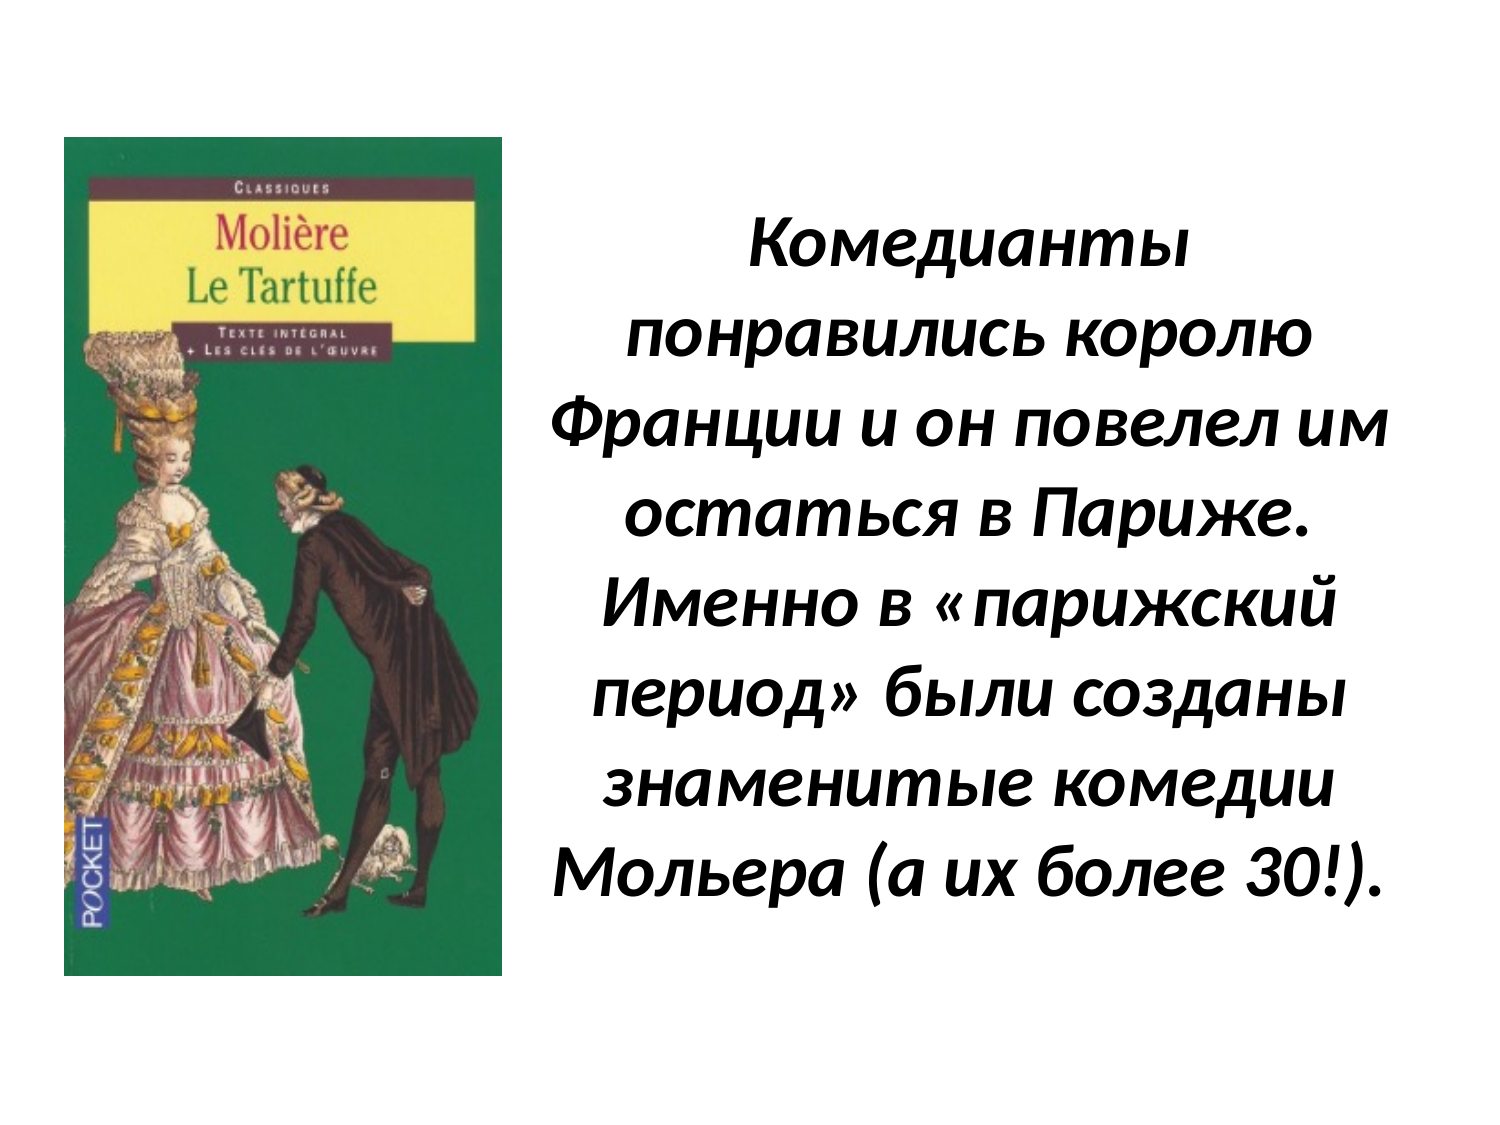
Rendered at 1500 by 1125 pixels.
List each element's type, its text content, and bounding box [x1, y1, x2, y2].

title Комедианты понравились королю Франции и он повелел им остаться в Париже. Именно в «парижский период» были созданы знаменитые комедии Мольера (а их более 30!). [513, 45, 1425, 1059]
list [64, 136, 503, 977]
